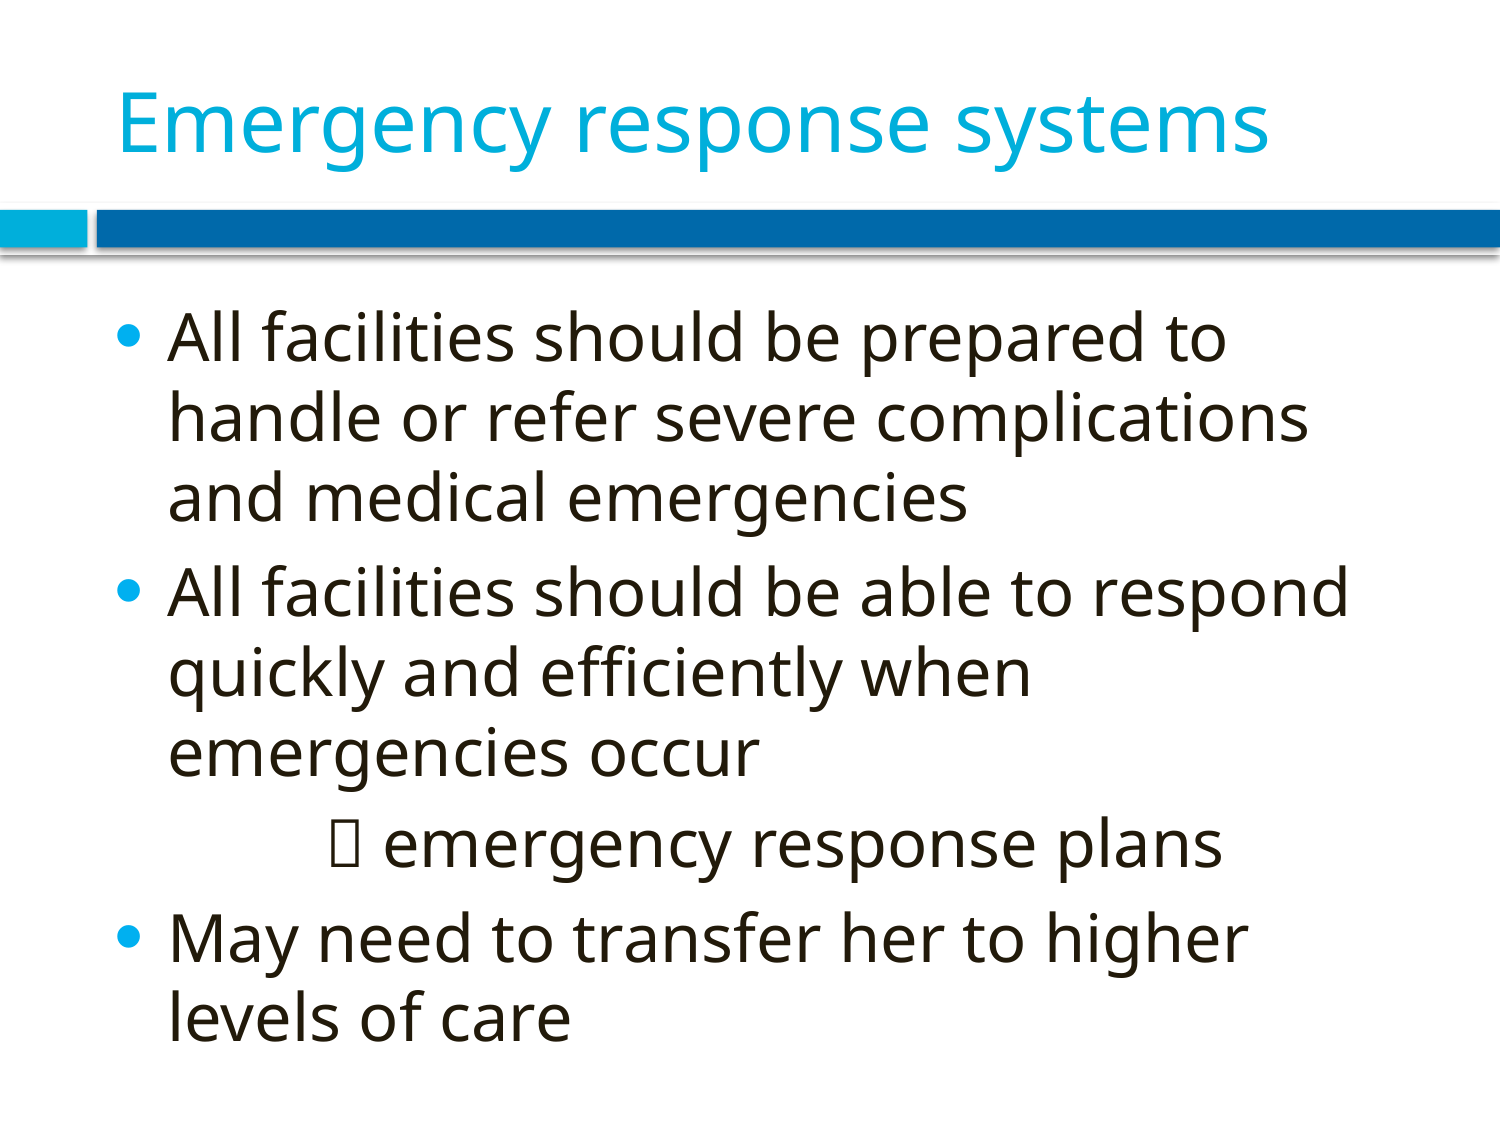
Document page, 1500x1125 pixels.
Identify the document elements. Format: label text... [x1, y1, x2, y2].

title Emergency response systems [100, 37, 1438, 200]
list All facilities should be prepared to handle or refer severe complications and medical emergencies All facilities should be able to respond quickly and efficiently when emergencies occur  emergency response plans May need to transfer her to higher levels of care [99, 287, 1438, 1075]
